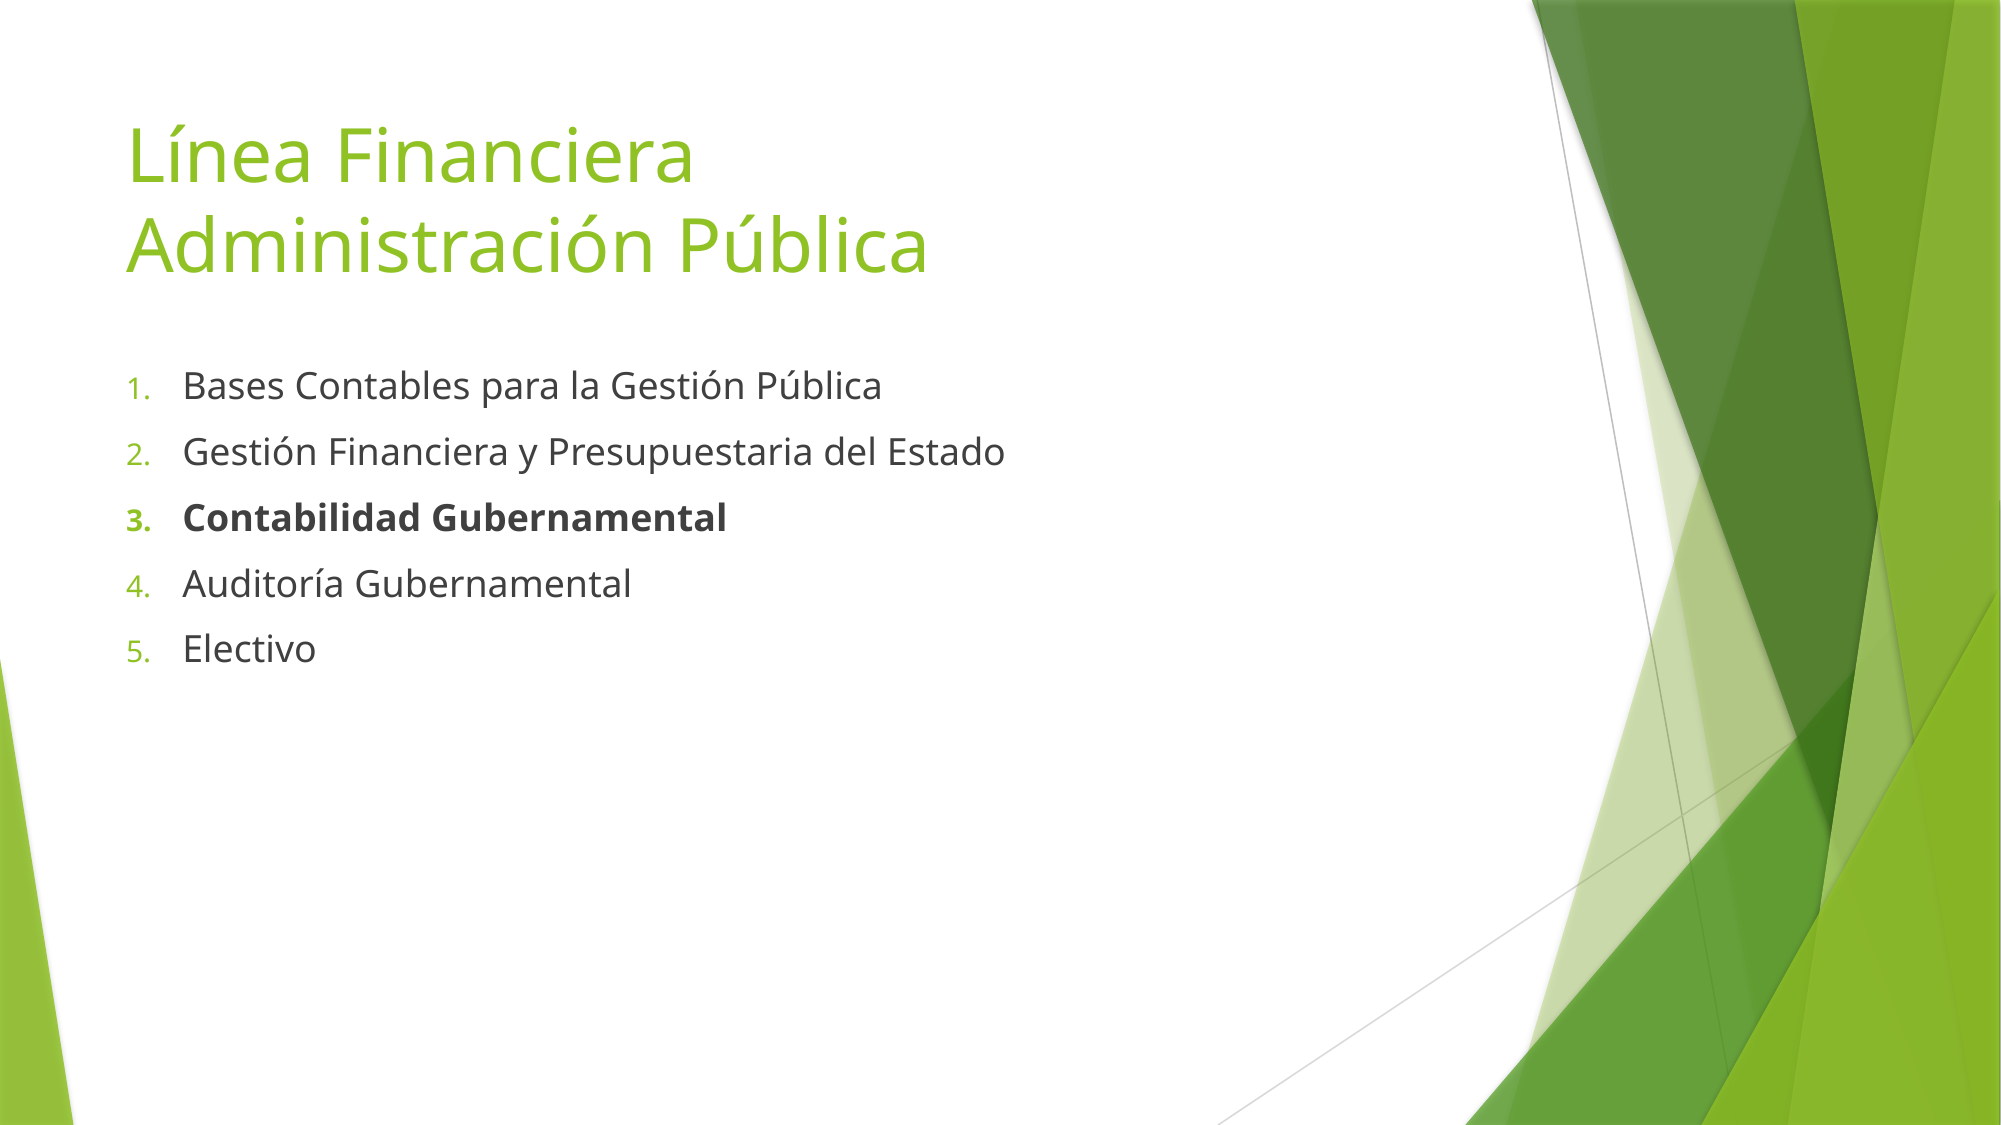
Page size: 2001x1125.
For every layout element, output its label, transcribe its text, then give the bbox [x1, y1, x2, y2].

list Bases Contables para la Gestión Pública Gestión Financiera y Presupuestaria del Estado Contabilidad Gubernamental Auditoría Gubernamental Electivo [111, 354, 1522, 992]
title Línea Financiera Administración Pública [111, 99, 1522, 317]
